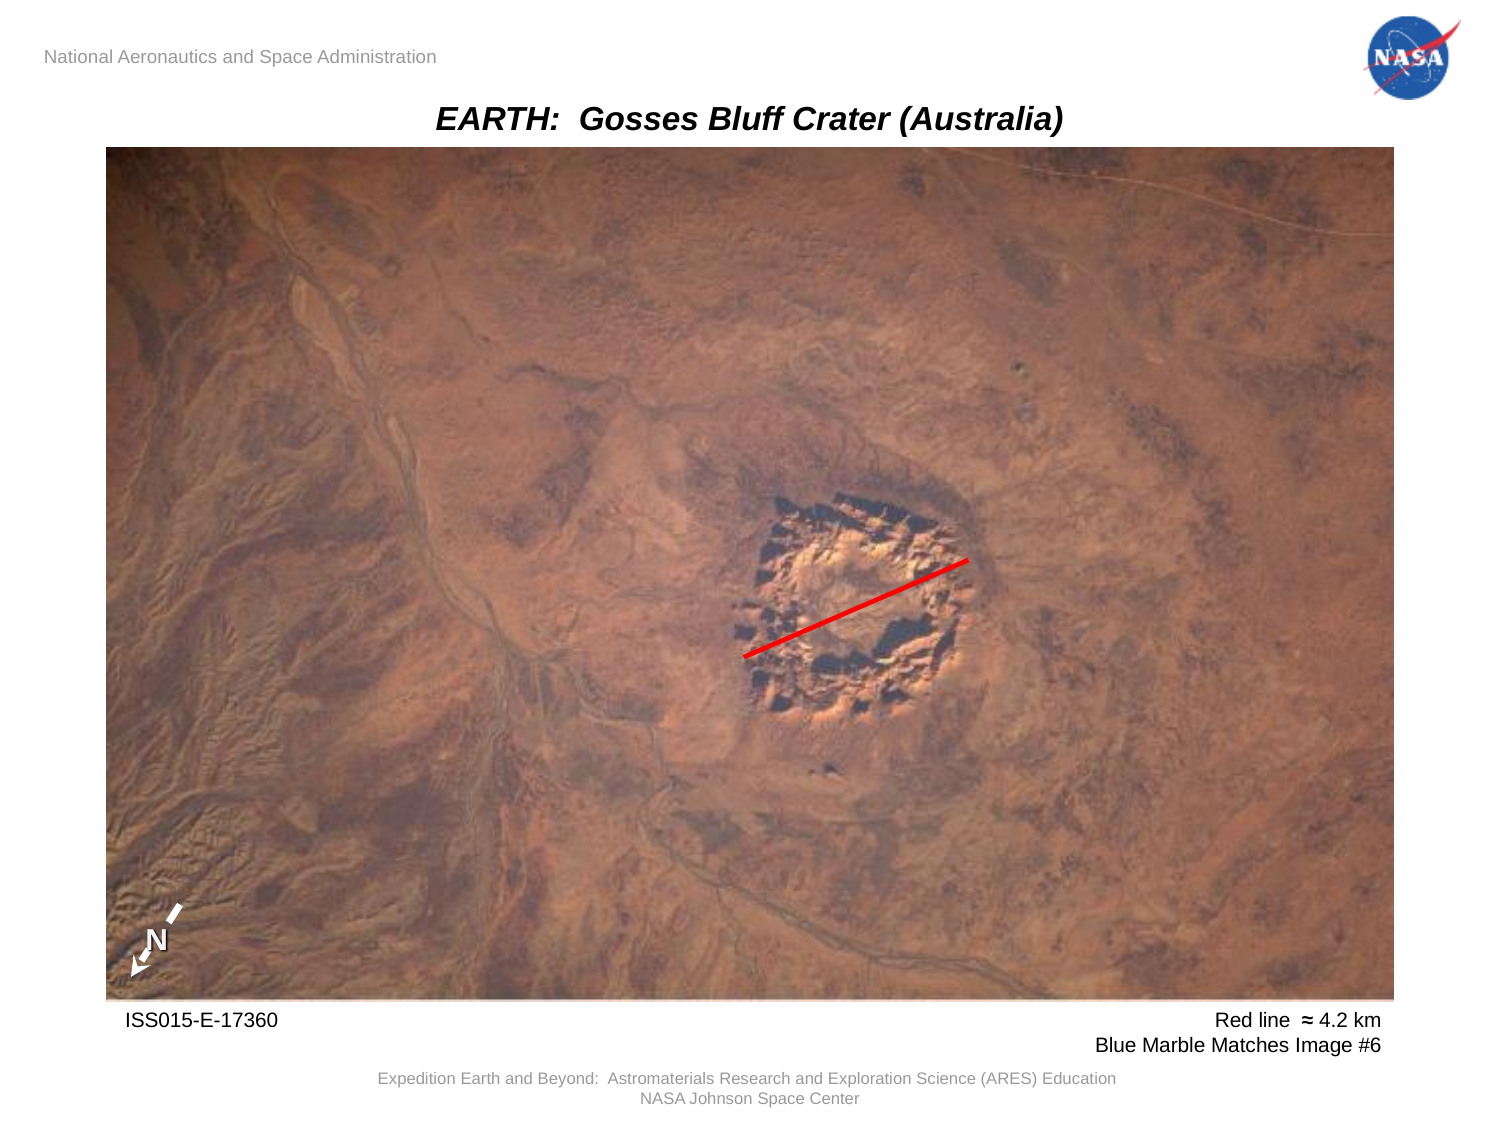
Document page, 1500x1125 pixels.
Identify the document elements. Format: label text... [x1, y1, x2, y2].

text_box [105, 146, 1395, 1064]
picture [1362, 15, 1461, 100]
text_box EARTH: Gosses Bluff Crater (Australia) [381, 90, 1119, 145]
